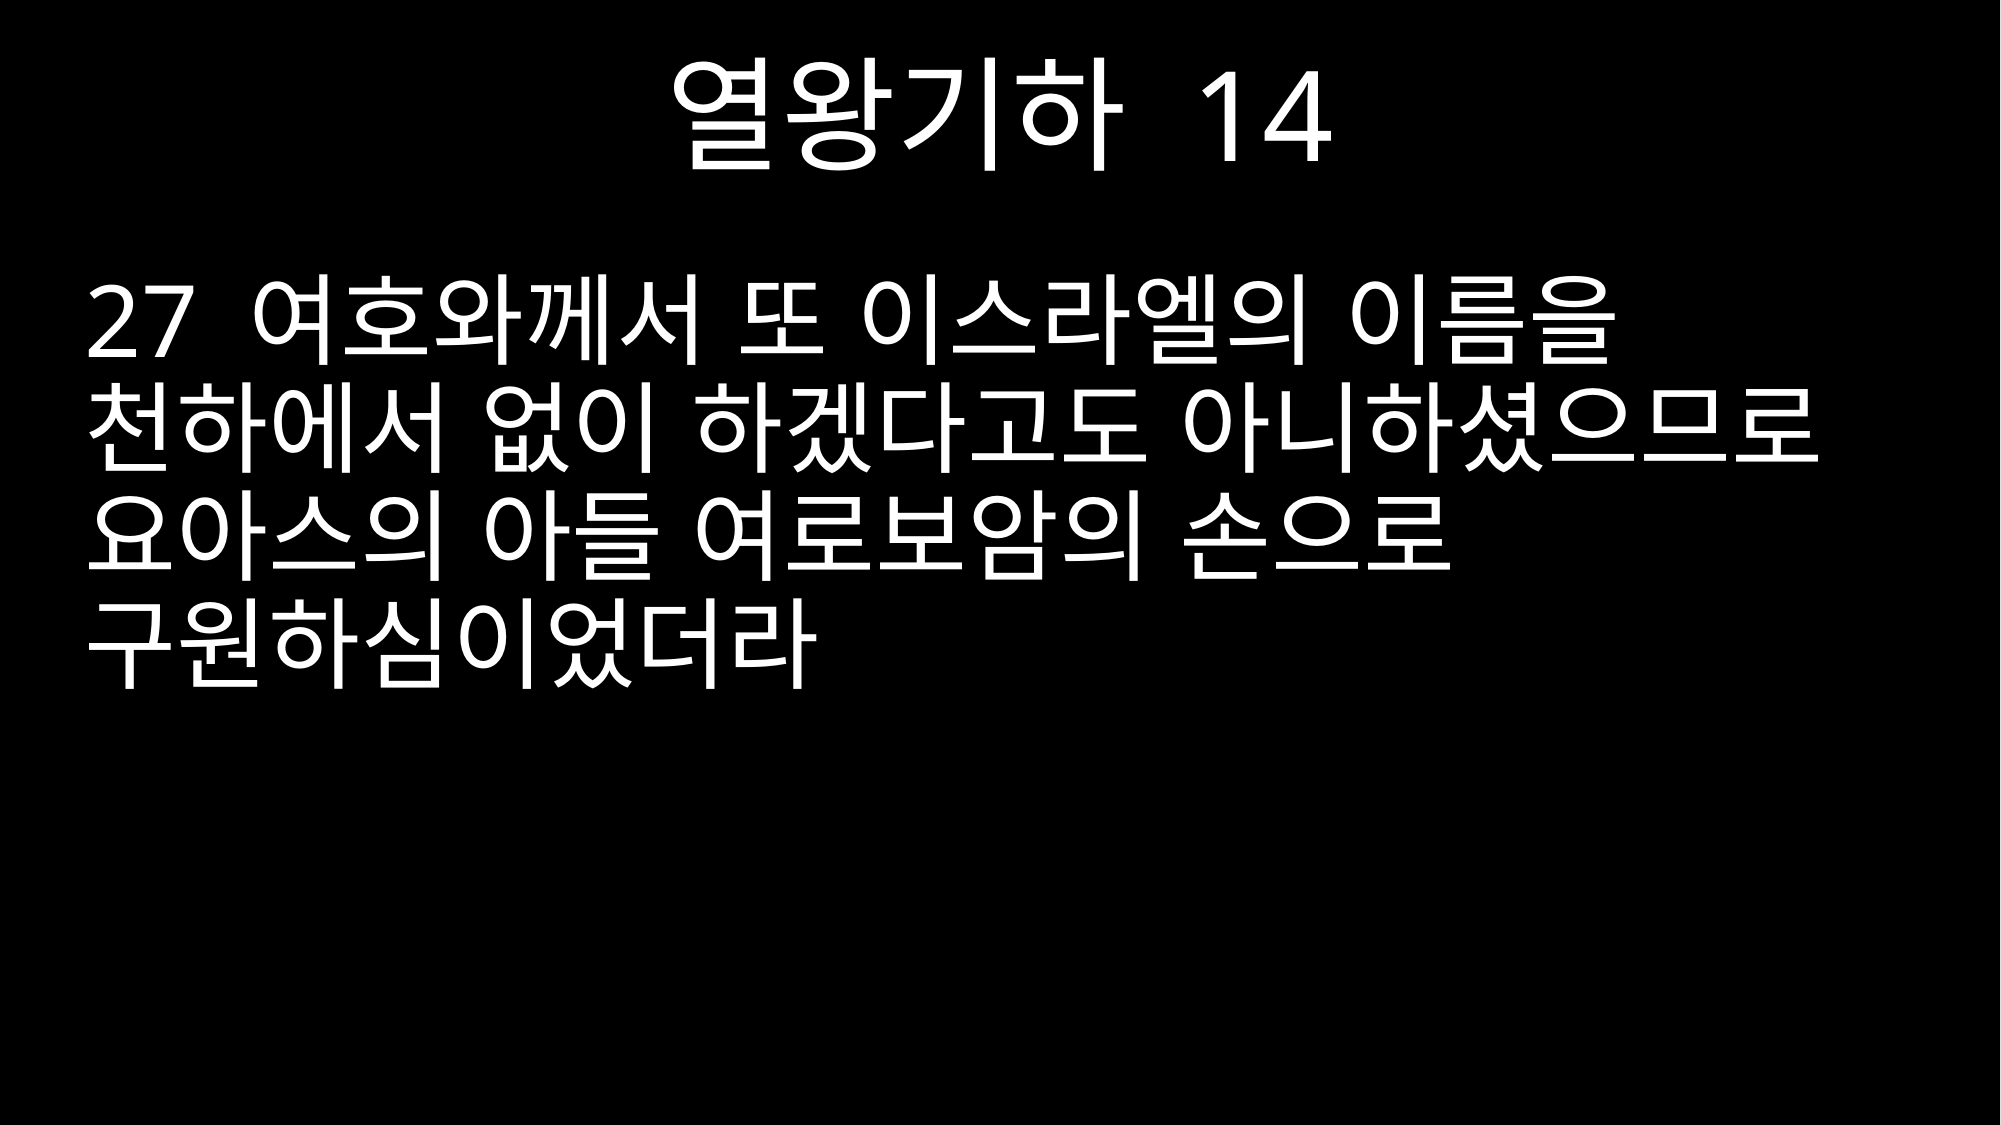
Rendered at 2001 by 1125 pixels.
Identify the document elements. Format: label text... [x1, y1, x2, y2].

list 27 여호와께서 또 이스라엘의 이름을 천하에서 없이 하겠다고도 아니하셨으므로 요아스의 아들 여로보암의 손으로 구원하심이었더라 [69, 263, 1953, 423]
picture [0, 0, 2001, 1125]
footer 열왕기하 14 [0, 32, 2000, 192]
